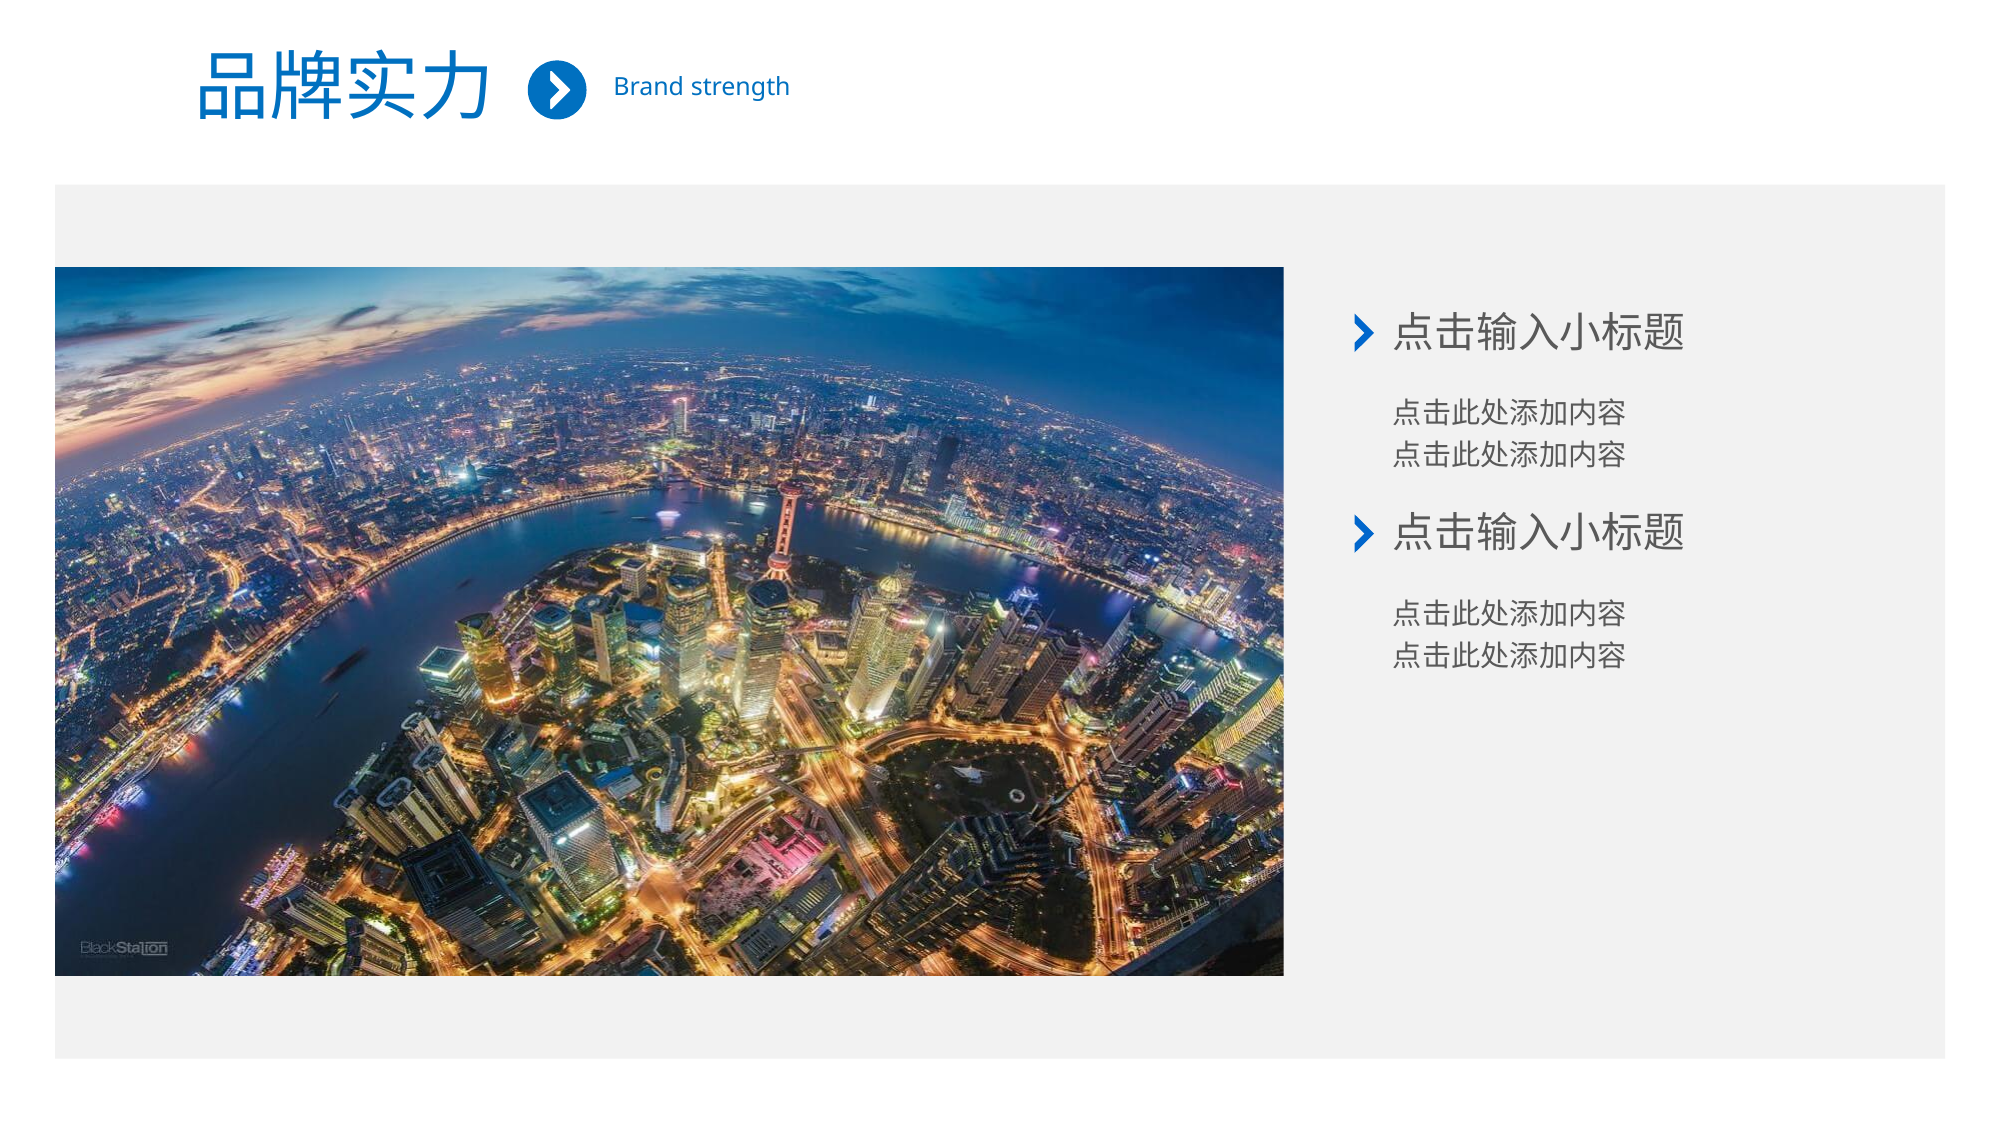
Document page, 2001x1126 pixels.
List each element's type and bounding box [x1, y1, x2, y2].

text_box [53, 265, 1286, 978]
text_box [53, 183, 1947, 1061]
text_box [1354, 498, 1785, 682]
text_box [114, 30, 975, 138]
text_box [1354, 297, 1785, 481]
